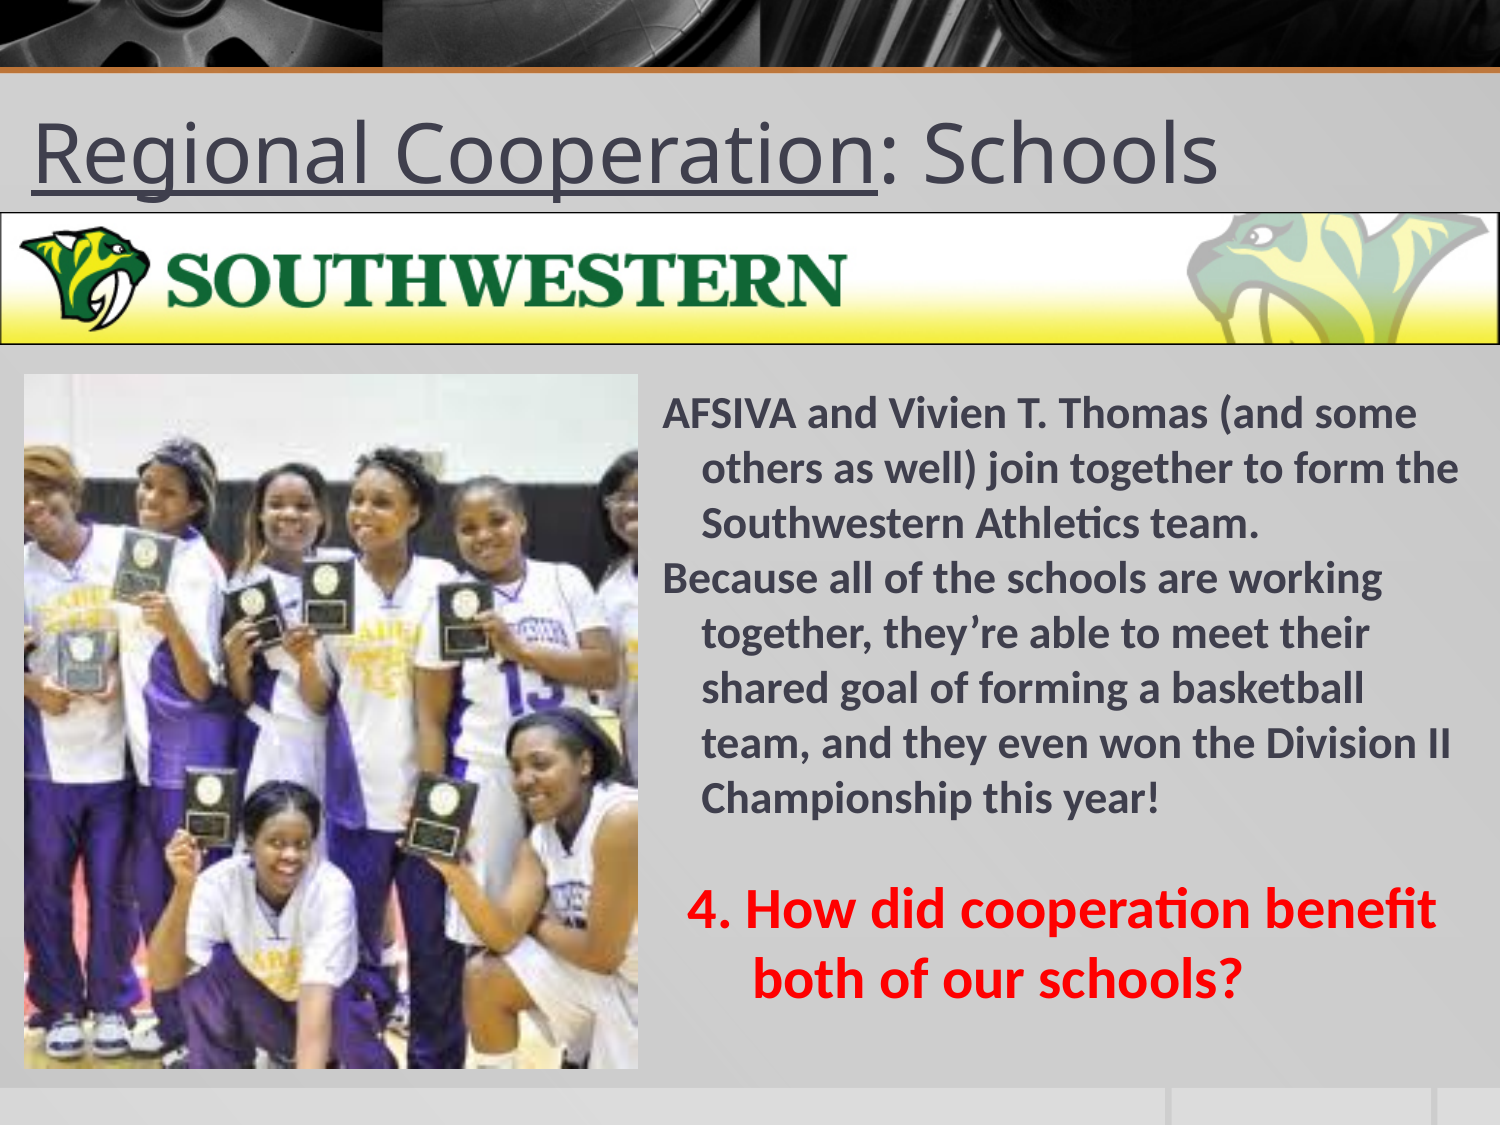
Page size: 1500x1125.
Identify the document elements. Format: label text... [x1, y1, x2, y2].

picture [0, 0, 1500, 67]
picture [24, 374, 638, 1069]
text_box 4. How did cooperation benefit both of our schools? [687, 862, 1475, 1068]
list AFSIVA and Vivien T. Thomas (and some others as well) join together to form the Southwestern Athletics team. Because all of the schools are working together, they’re able to meet their shared goal of forming a basketball team, and they even won the Division II Championship this year! [662, 375, 1463, 838]
title Regional Cooperation: Schools [30, 75, 1481, 212]
picture [0, 212, 1500, 345]
